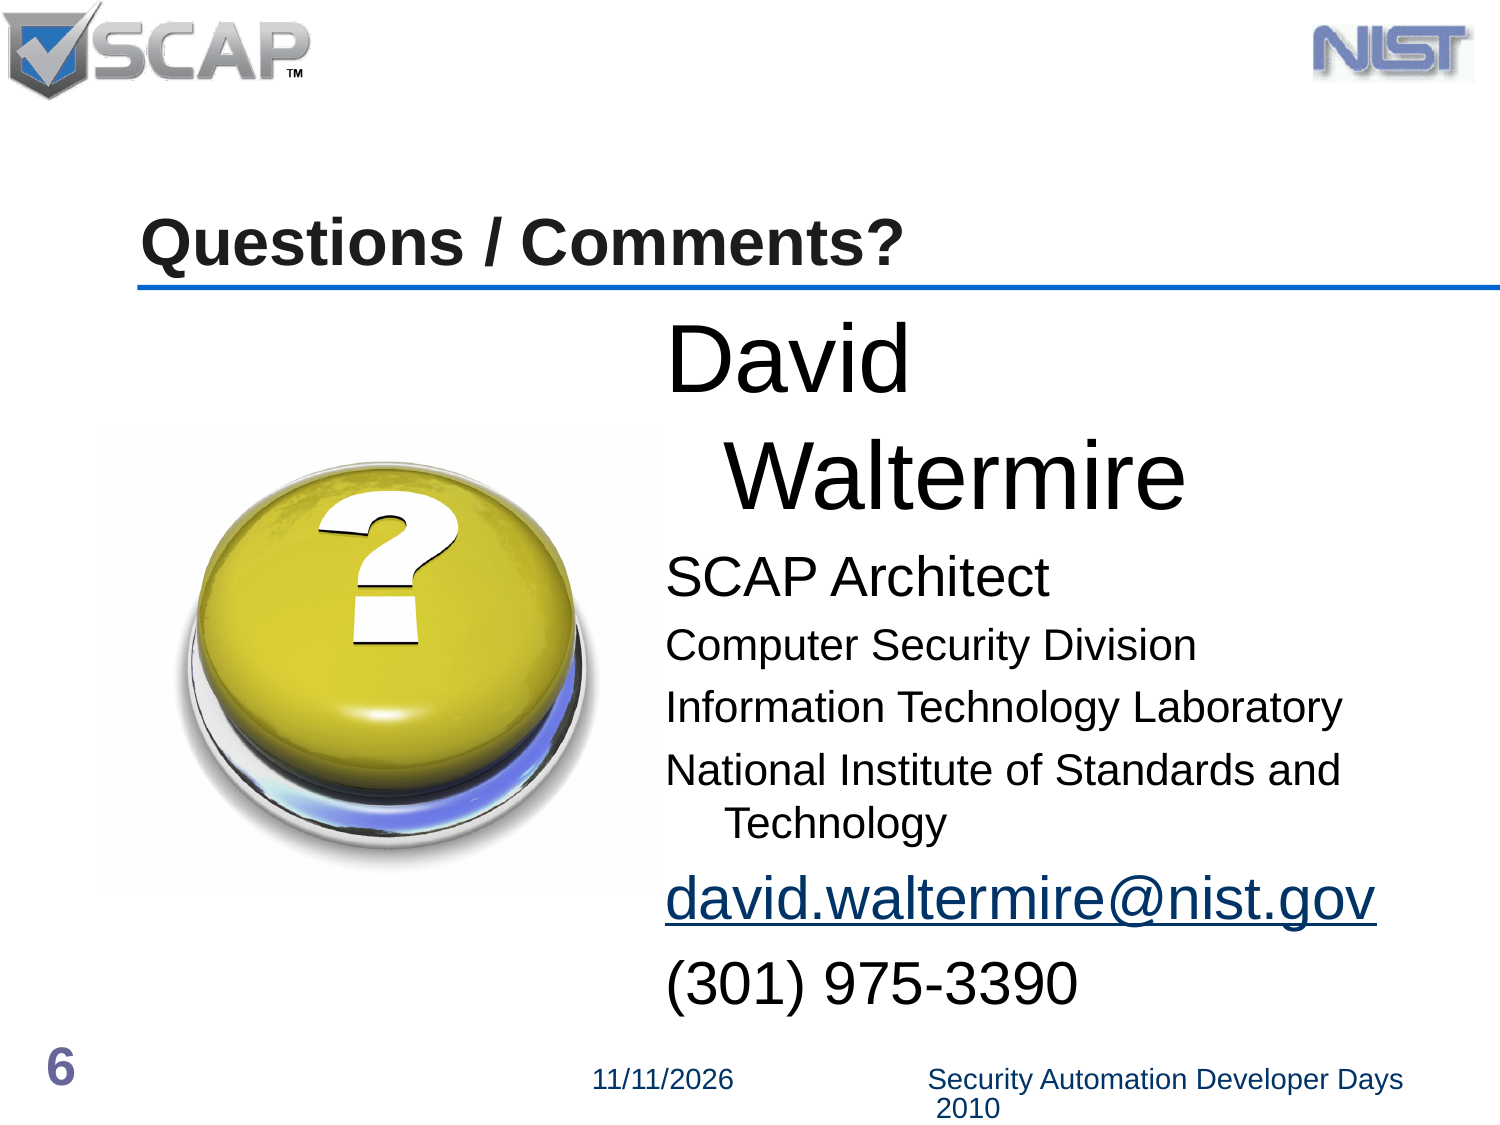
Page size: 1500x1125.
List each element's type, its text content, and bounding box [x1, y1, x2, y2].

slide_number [399, 1024, 750, 1104]
footer Security Automation Developer Days 2010 [912, 1024, 1426, 1104]
list David Waltermire SCAP Architect Computer Security Division Information Technology Laboratory National Institute of Standards and Technology david.waltermire@nist.gov (301) 975-3390 [649, 287, 1400, 1026]
slide_number 6 [13, 1023, 111, 1105]
picture [0, 0, 313, 103]
title Questions / Comments? [124, 99, 1426, 288]
picture [1312, 24, 1475, 83]
picture [99, 424, 649, 889]
